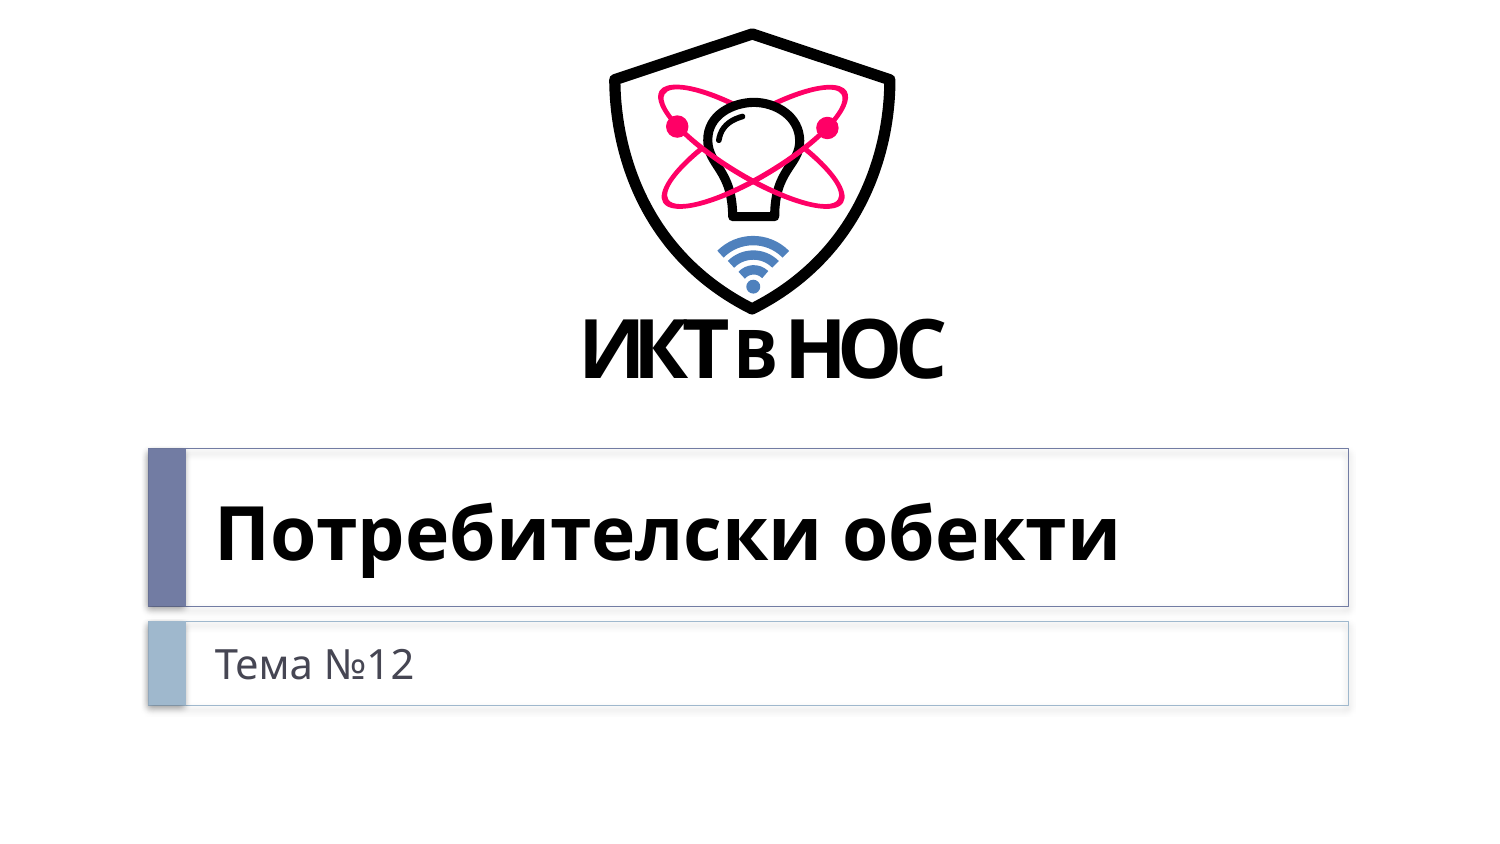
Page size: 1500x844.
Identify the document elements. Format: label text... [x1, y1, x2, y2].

subtitle Тема №12 [200, 630, 1325, 697]
title Потребителски обекти [200, 478, 1325, 600]
